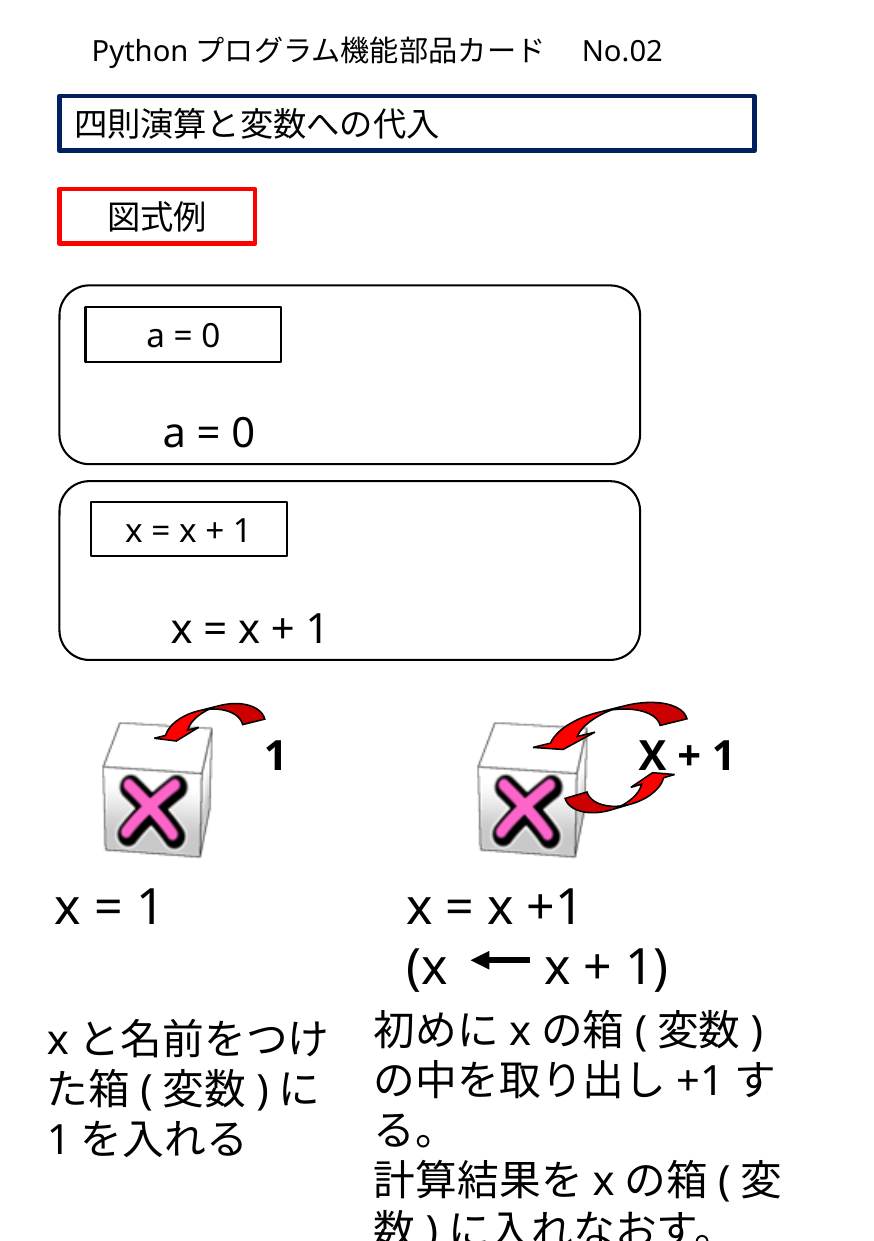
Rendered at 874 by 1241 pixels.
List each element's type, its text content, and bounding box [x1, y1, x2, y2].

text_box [465, 707, 803, 875]
text_box Pythonプログラム機能部品カード No.02 [76, 24, 765, 75]
text_box [58, 284, 642, 466]
text_box 図式例 [59, 188, 256, 244]
text_box x = x +1 (x x + 1) [391, 867, 784, 996]
text_box x = 1 [40, 867, 323, 942]
text_box 初めにxの箱(変数)の中を取り出し+1する。 計算結果をxの箱(変数)に入れなおす。 [359, 996, 803, 1241]
text_box a = 0 [147, 398, 407, 464]
text_box [58, 480, 642, 661]
text_box 四則演算と変数への代入 [59, 96, 755, 151]
text_box xと名前をつけた箱(変数)に1を入れる [32, 1005, 359, 1171]
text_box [90, 707, 323, 875]
